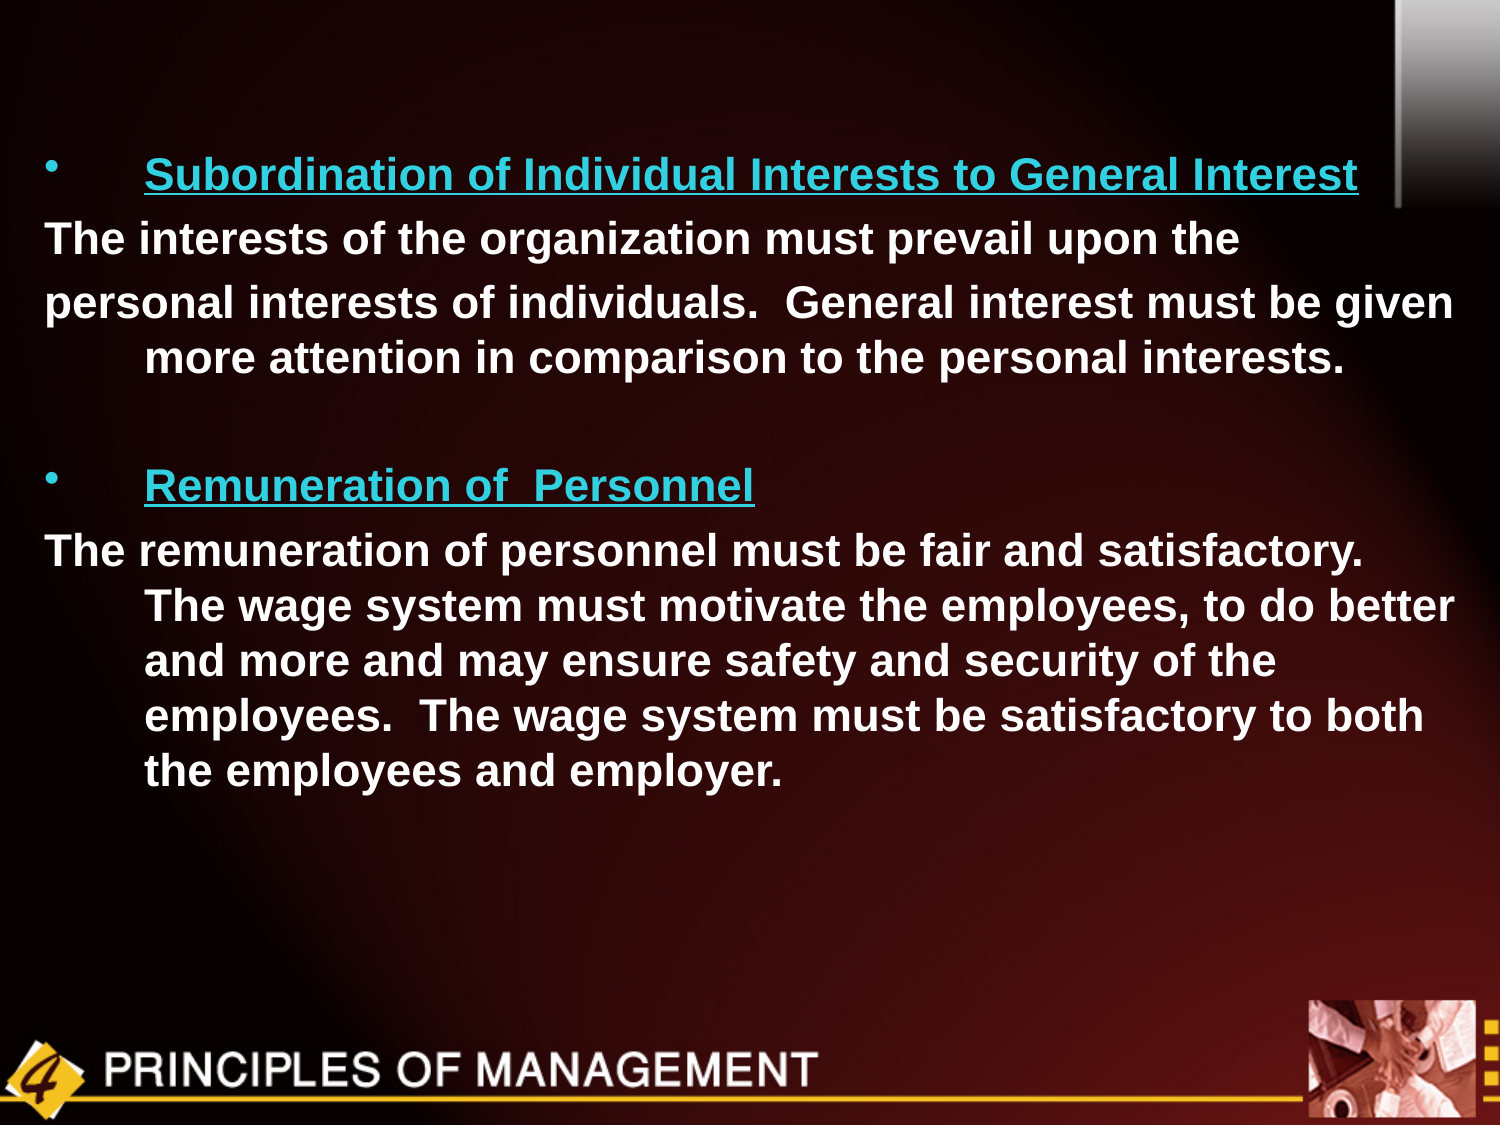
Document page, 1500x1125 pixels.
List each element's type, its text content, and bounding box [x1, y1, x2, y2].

picture [0, 0, 1500, 1125]
text_box Subordination of Individual Interests to General Interest The interests of the organization must prevail upon the personal interests of individuals. General interest must be given more attention in comparison to the personal interests. Remuneration of Personnel The remuneration of personnel must be fair and satisfactory. The wage system must motivate the employees, to do better and more and may ensure safety and security of the employees. The wage system must be satisfactory to both the employees and employer. [29, 137, 1477, 1125]
